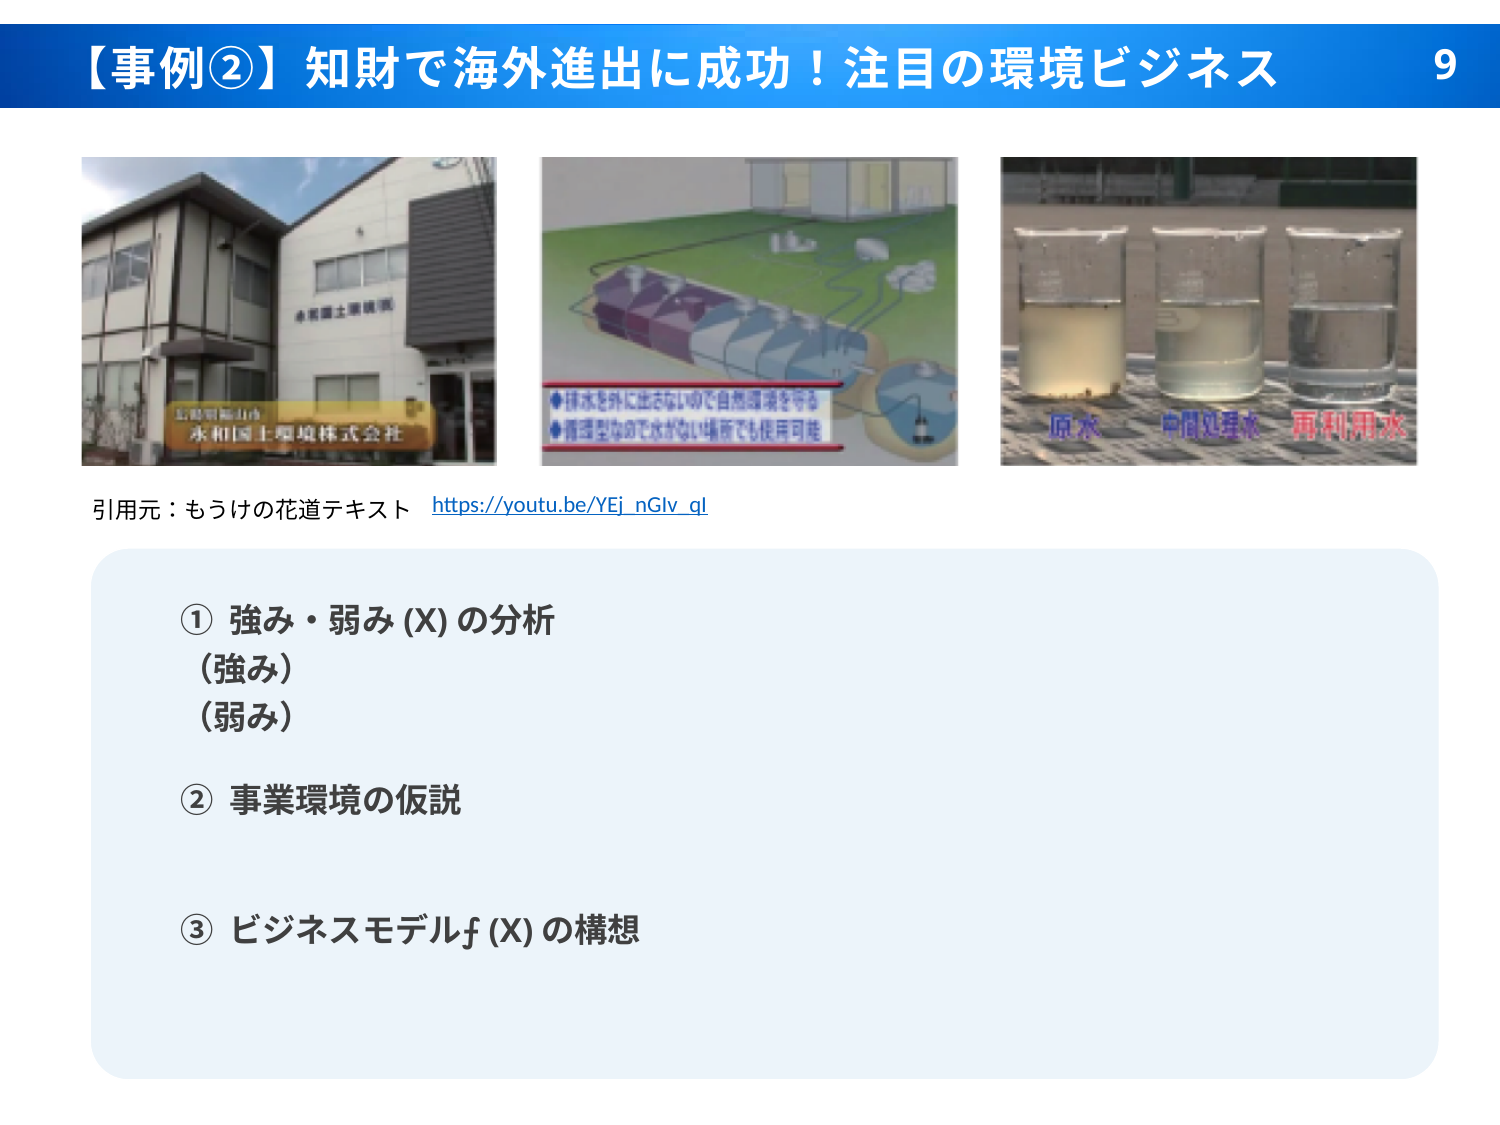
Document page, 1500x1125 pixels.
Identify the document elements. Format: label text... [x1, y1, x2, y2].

text_box （強み） （弱み） [165, 633, 1388, 744]
text_box ③ ビジネスモデル⨍(X)の構想 [165, 895, 1388, 957]
text_box 【事例②】知財で海外進出に成功！注目の環境ビジネス [46, 32, 1309, 103]
text_box ① 強み・弱み(X)の分析 [165, 585, 1388, 633]
text_box [90, 547, 1440, 1081]
picture [81, 157, 1419, 466]
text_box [77, 481, 889, 535]
text_box ② 事業環境の仮説 [165, 766, 1388, 827]
picture [0, 24, 1500, 108]
